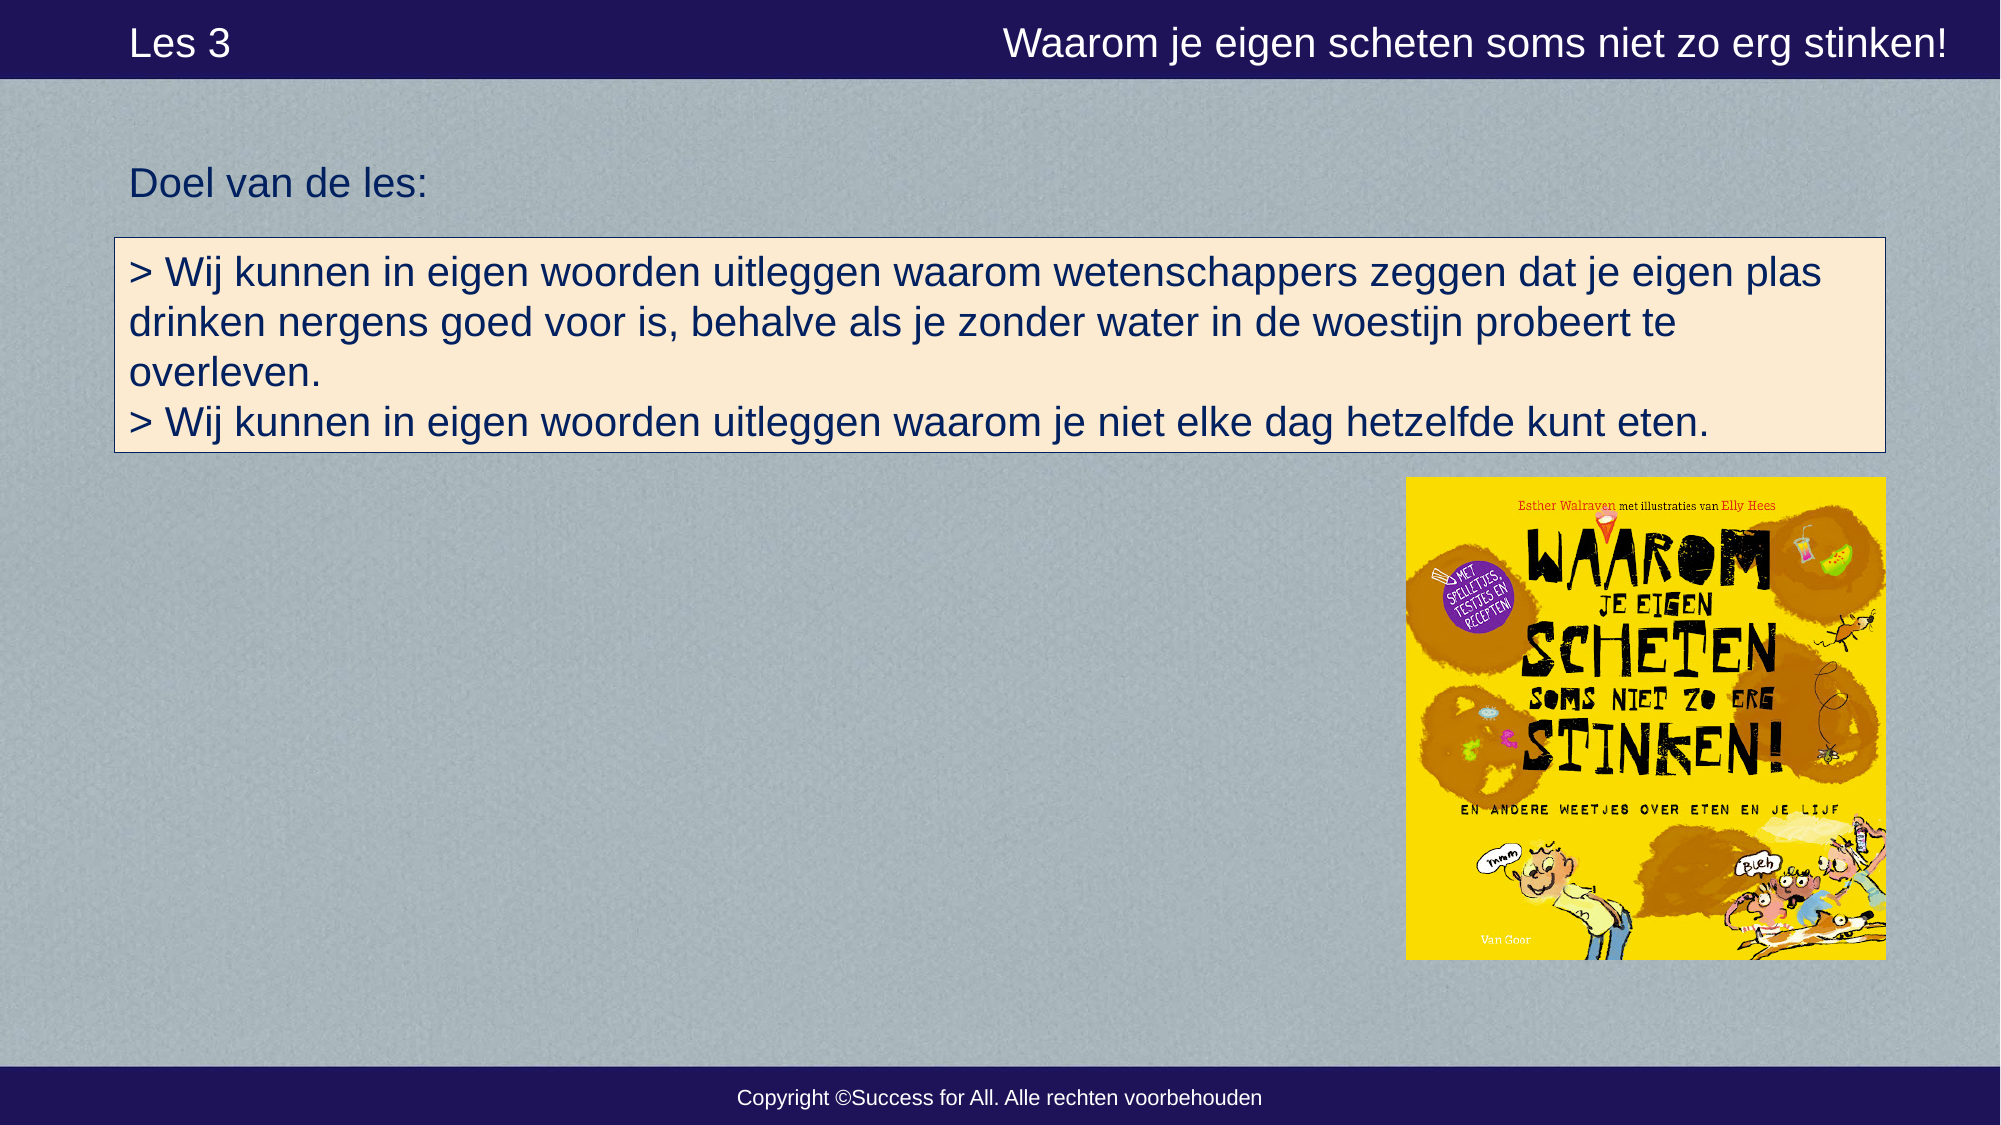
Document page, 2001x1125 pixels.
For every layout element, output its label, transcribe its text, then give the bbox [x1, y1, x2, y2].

text_box Doel van de les: [113, 148, 1635, 214]
text_box Waarom je eigen scheten soms niet zo erg stinken! [786, 8, 1963, 73]
text_box > Wij kunnen in eigen woorden uitleggen waarom wetenschappers zeggen dat je eigen plas drinken nergens goed voor is, behalve als je zonder water in de woestijn probeert te overleven. > Wij kunnen in eigen woorden uitleggen waarom je niet elke dag hetzelfde kunt eten. [114, 237, 1886, 453]
text_box Copyright ©Success for All. Alle rechten voorbehouden [0, 1076, 2000, 1125]
picture [0, 0, 2001, 1125]
text_box Les 3 [114, 8, 354, 73]
